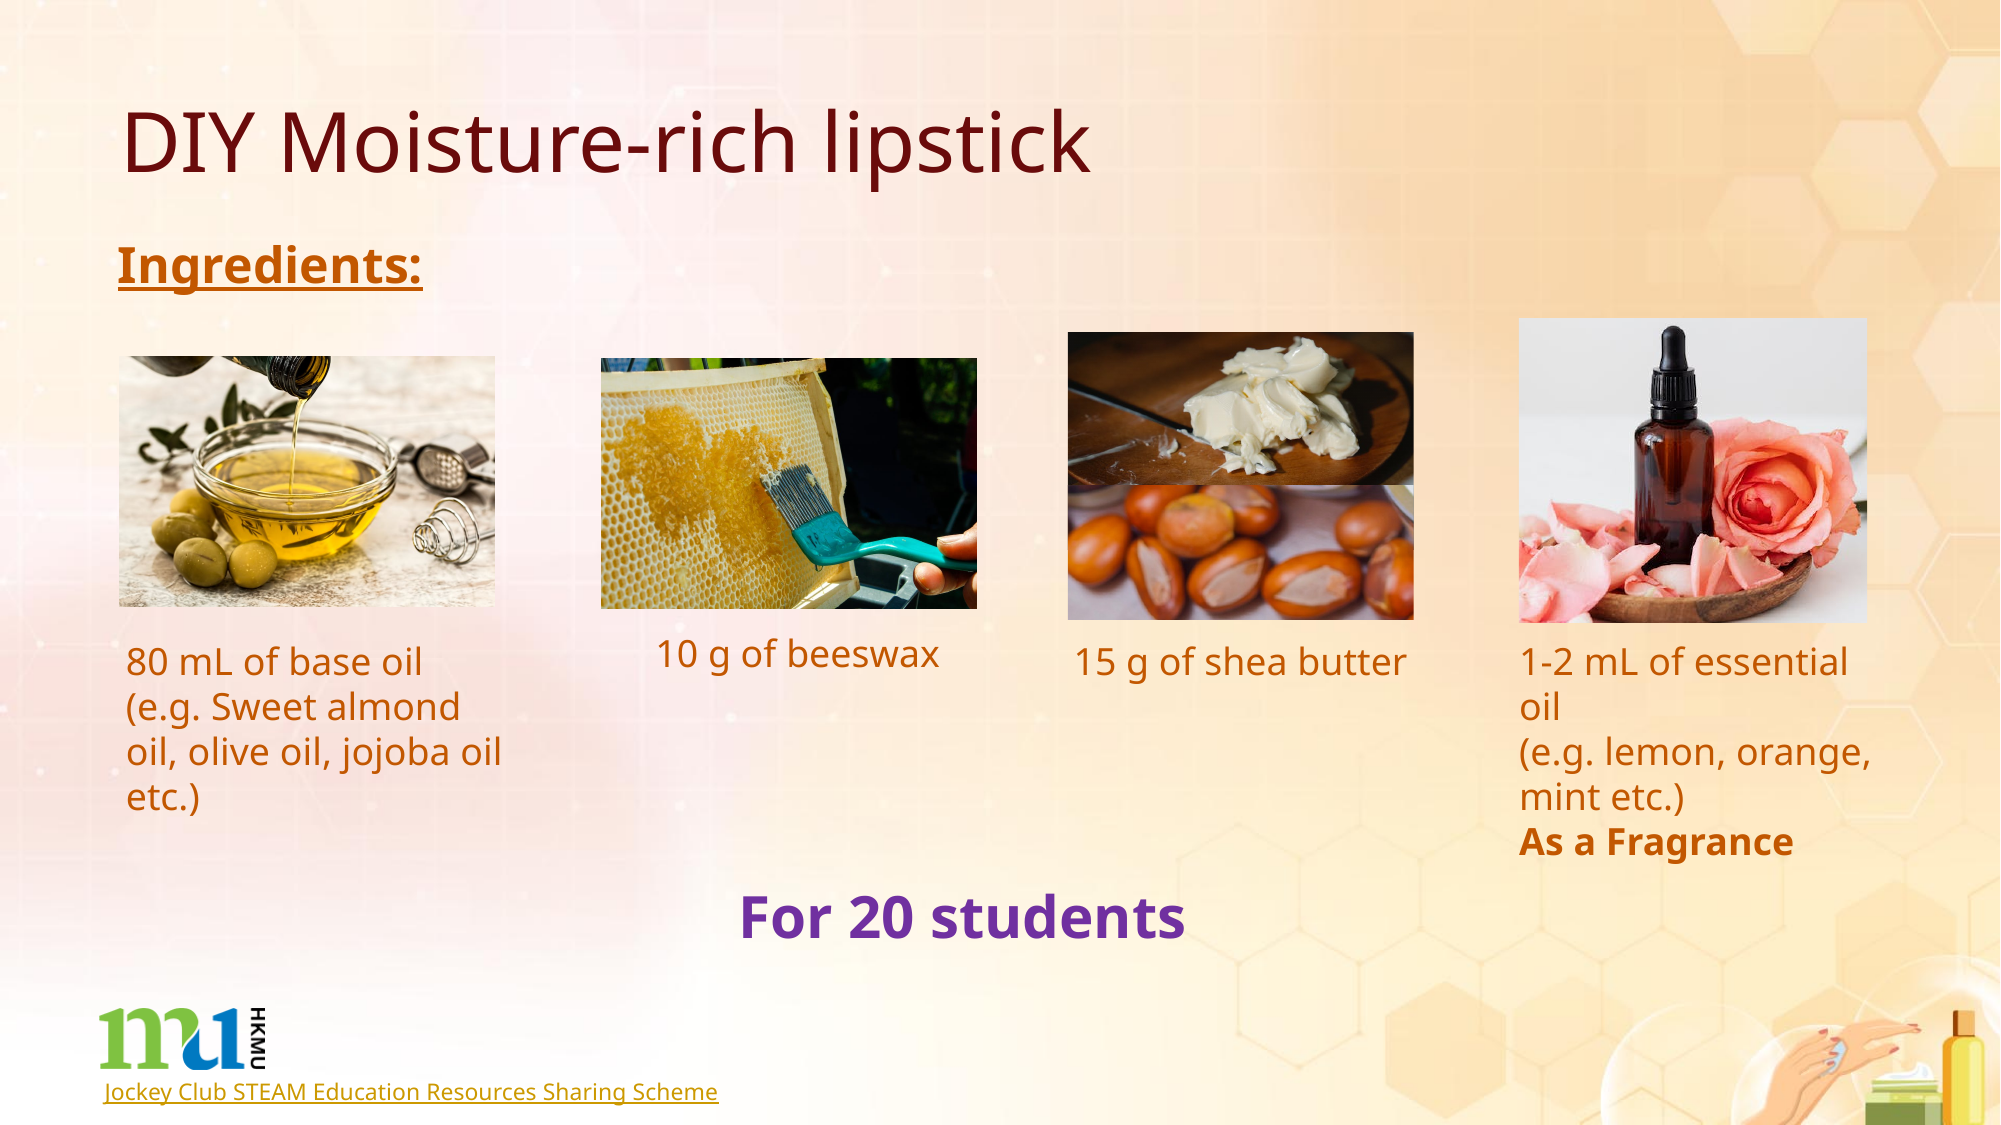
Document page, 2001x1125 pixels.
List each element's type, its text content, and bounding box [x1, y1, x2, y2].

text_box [1067, 332, 1414, 620]
text_box 1-2 mL of essential oil (e.g. lemon, orange, mint etc.) As a Fragrance [1504, 630, 1900, 871]
text_box 15 g of shea butter [1058, 630, 1423, 691]
text_box Ingredients: [103, 225, 438, 301]
title DIY Moisture-rich lipstick [99, 45, 1900, 233]
picture [0, 0, 2001, 1125]
text_box 80 mL of base oil (e.g. Sweet almond oil, olive oil, jojoba oil etc.) [111, 630, 528, 871]
text_box 10 g of beeswax [640, 622, 955, 683]
text_box For 20 students [723, 872, 1202, 958]
